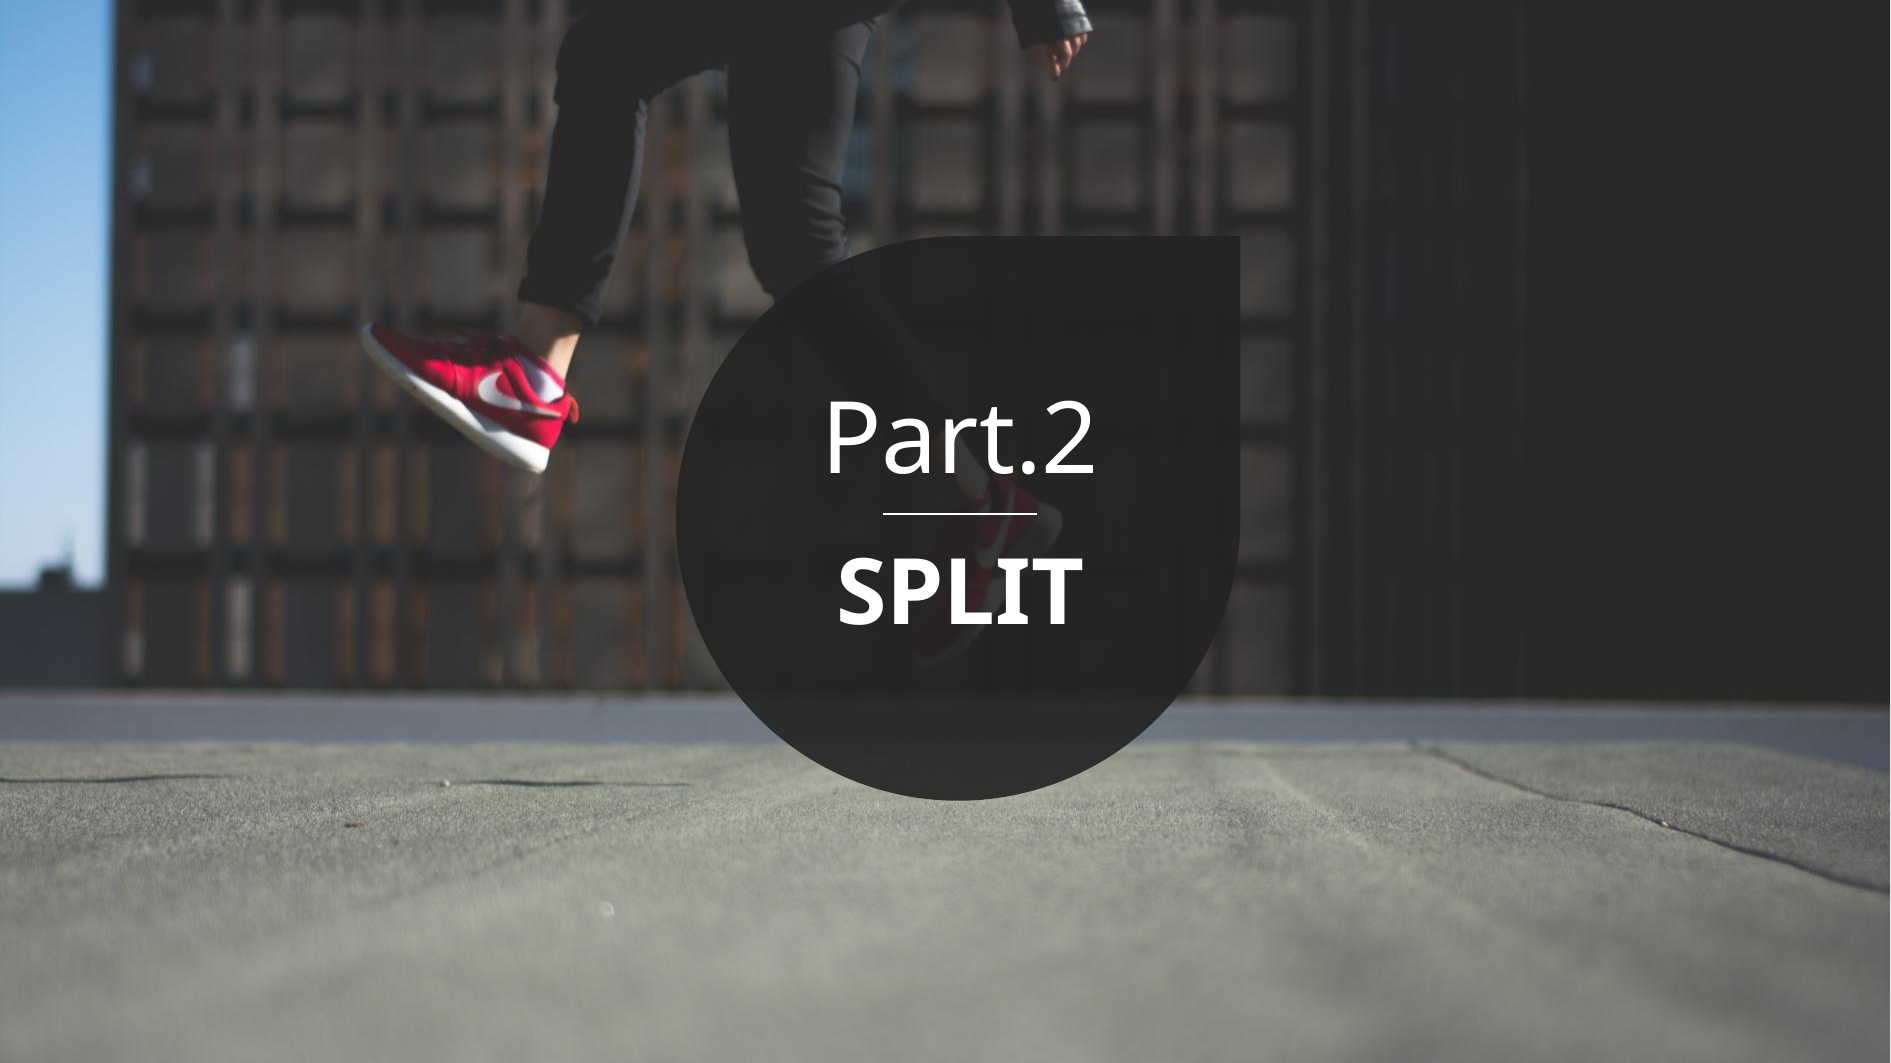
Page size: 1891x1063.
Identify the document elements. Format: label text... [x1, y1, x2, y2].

text_box [673, 234, 1243, 803]
text_box SPLIT [821, 526, 1100, 651]
picture [0, 0, 1891, 1063]
text_box Part.2 [806, 366, 1114, 501]
